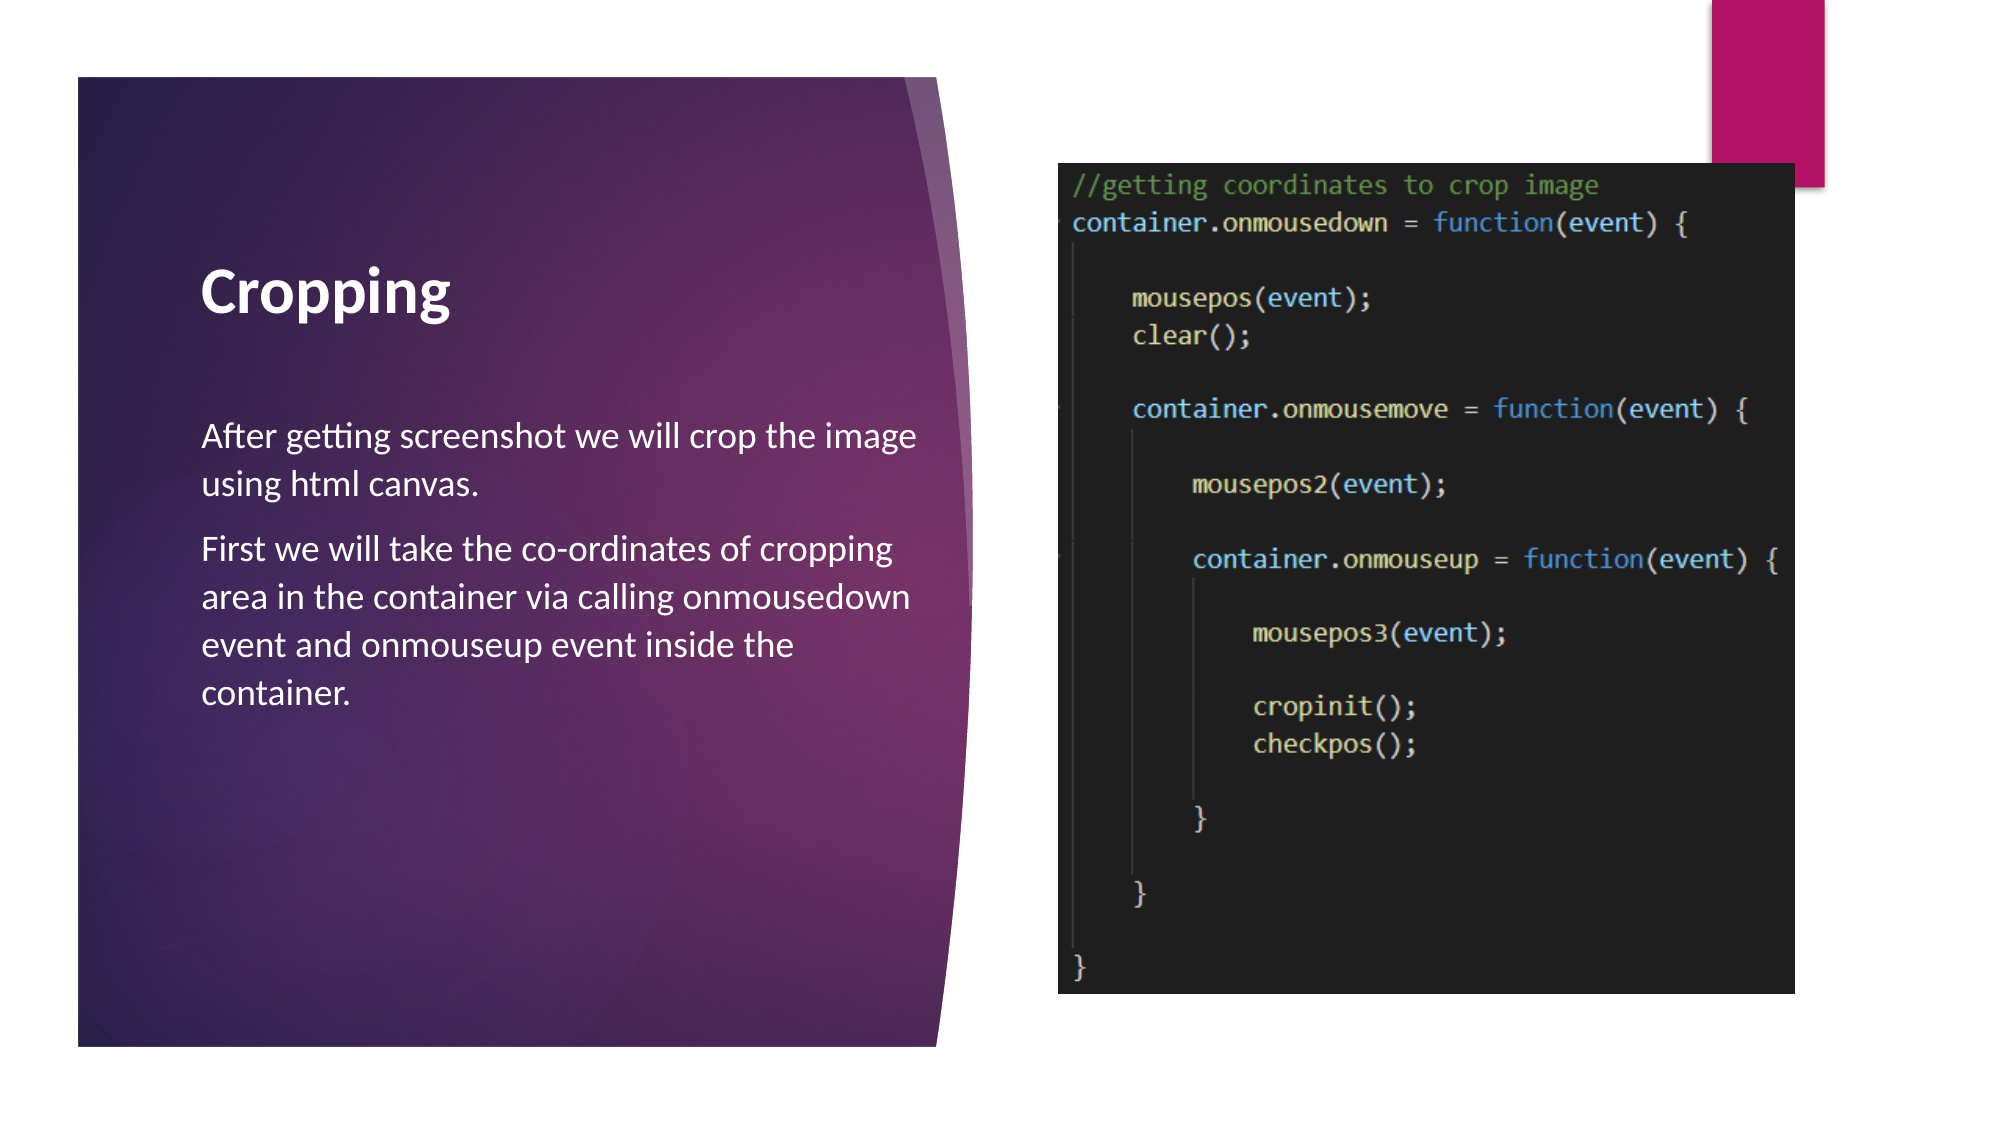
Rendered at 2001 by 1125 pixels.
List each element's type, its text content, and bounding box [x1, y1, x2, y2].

text_box Cropping After getting screenshot we will crop the image using html canvas. First we will take the co-ordinates of cropping area in the container via calling onmousedown event and onmouseup event inside the container. [186, 233, 942, 721]
picture [1058, 163, 1795, 994]
